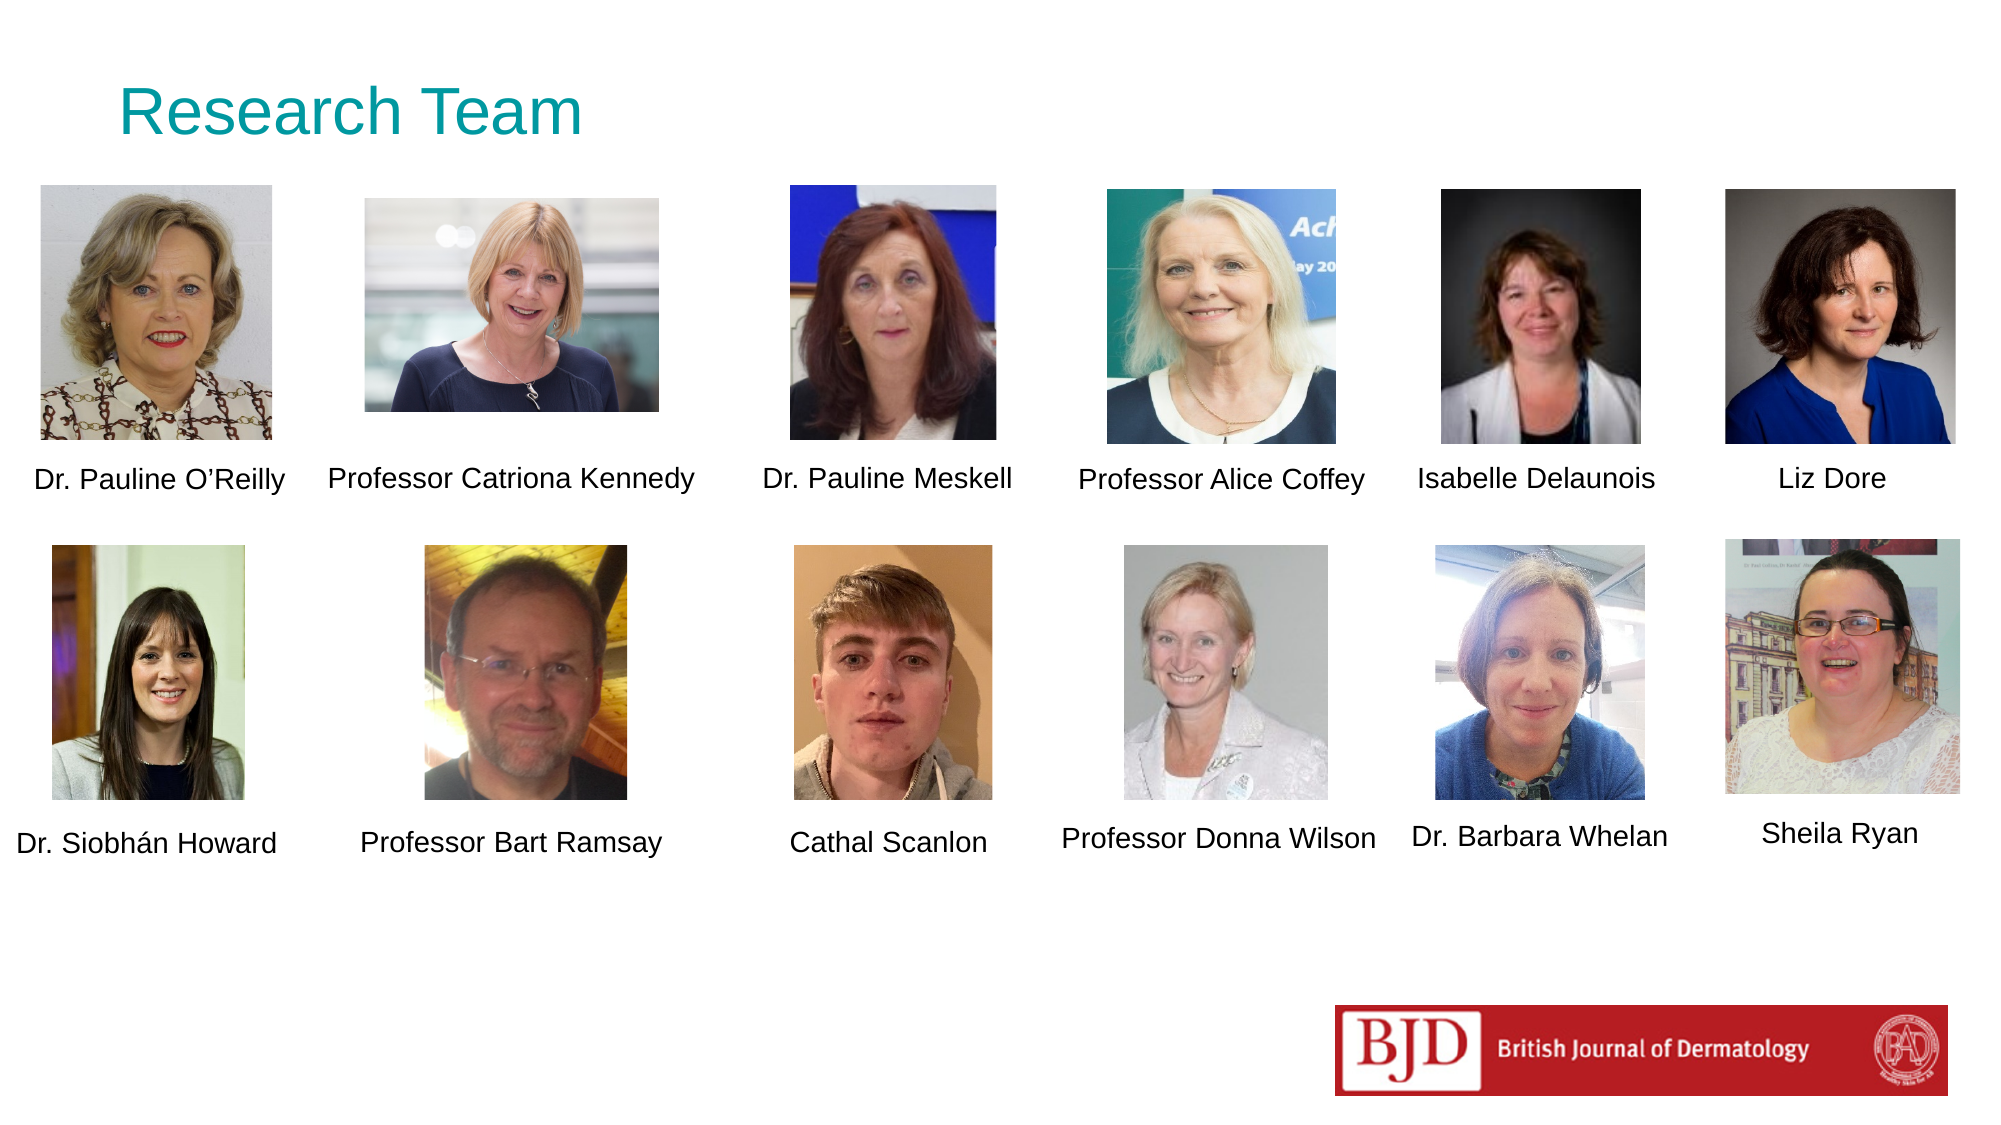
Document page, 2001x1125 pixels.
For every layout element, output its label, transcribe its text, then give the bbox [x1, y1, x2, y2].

text_box Dr. Siobhán Howard [1, 817, 306, 867]
text_box Professor Bart Ramsay [338, 816, 686, 866]
picture [793, 544, 993, 800]
picture [1441, 189, 1641, 444]
picture [1725, 539, 1961, 794]
picture [1107, 189, 1336, 444]
text_box Sheila Ryan [1746, 807, 2000, 858]
title Research Team [118, 65, 1885, 148]
text_box Dr. Pauline O’Reilly [19, 452, 310, 503]
picture [1435, 544, 1646, 800]
text_box Dr. Barbara Whelan [1396, 810, 1685, 861]
picture [52, 545, 246, 800]
text_box Professor Catriona Kennedy [310, 452, 718, 502]
text_box Isabelle Delaunois [1402, 452, 1680, 502]
text_box Cathal Scanlon [774, 816, 1030, 866]
picture [40, 185, 273, 440]
text_box Liz Dore [1763, 452, 1923, 502]
text_box Professor Alice Coffey [1063, 452, 1389, 503]
picture [1123, 544, 1329, 800]
picture [424, 544, 628, 800]
picture [1725, 189, 1956, 444]
text_box Professor Donna Wilson [1045, 811, 1394, 862]
picture [789, 185, 997, 440]
picture [1335, 1005, 1948, 1096]
picture [364, 197, 659, 412]
text_box Dr. Pauline Meskell [747, 452, 1030, 502]
